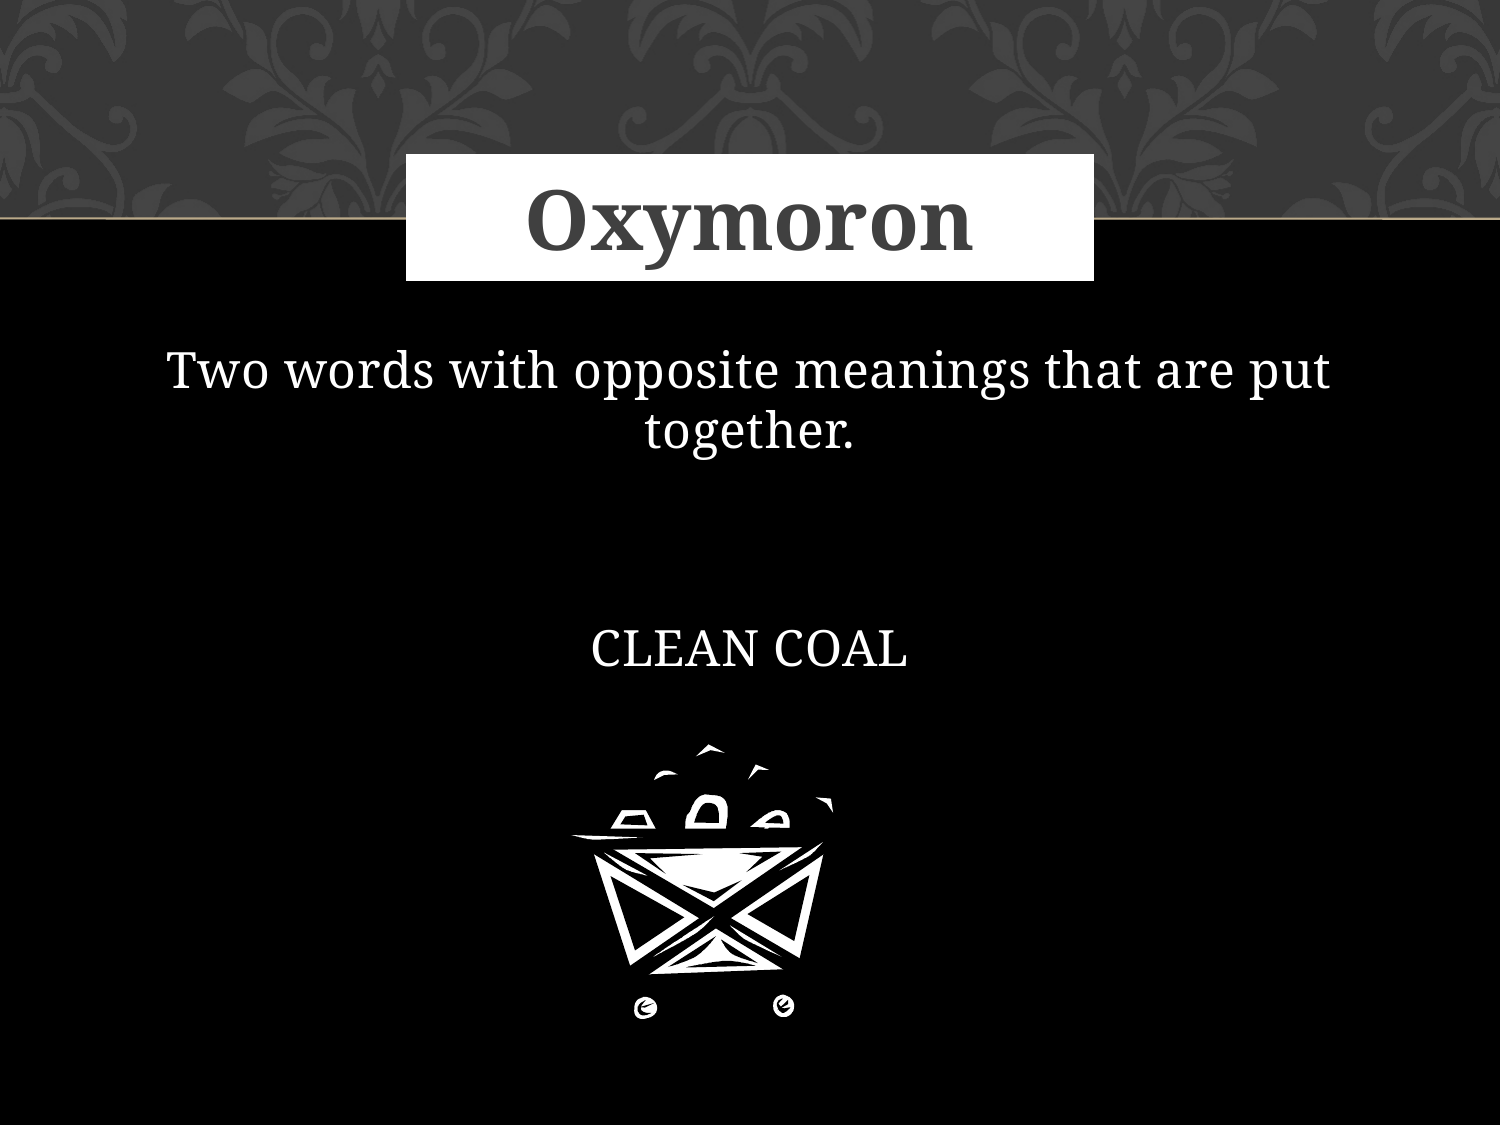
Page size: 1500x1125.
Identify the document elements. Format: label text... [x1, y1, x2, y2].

picture [562, 737, 860, 1030]
list Two words with opposite meanings that are put together. CLEAN COAL [75, 331, 1425, 1007]
title Oxymoron [406, 154, 1094, 281]
